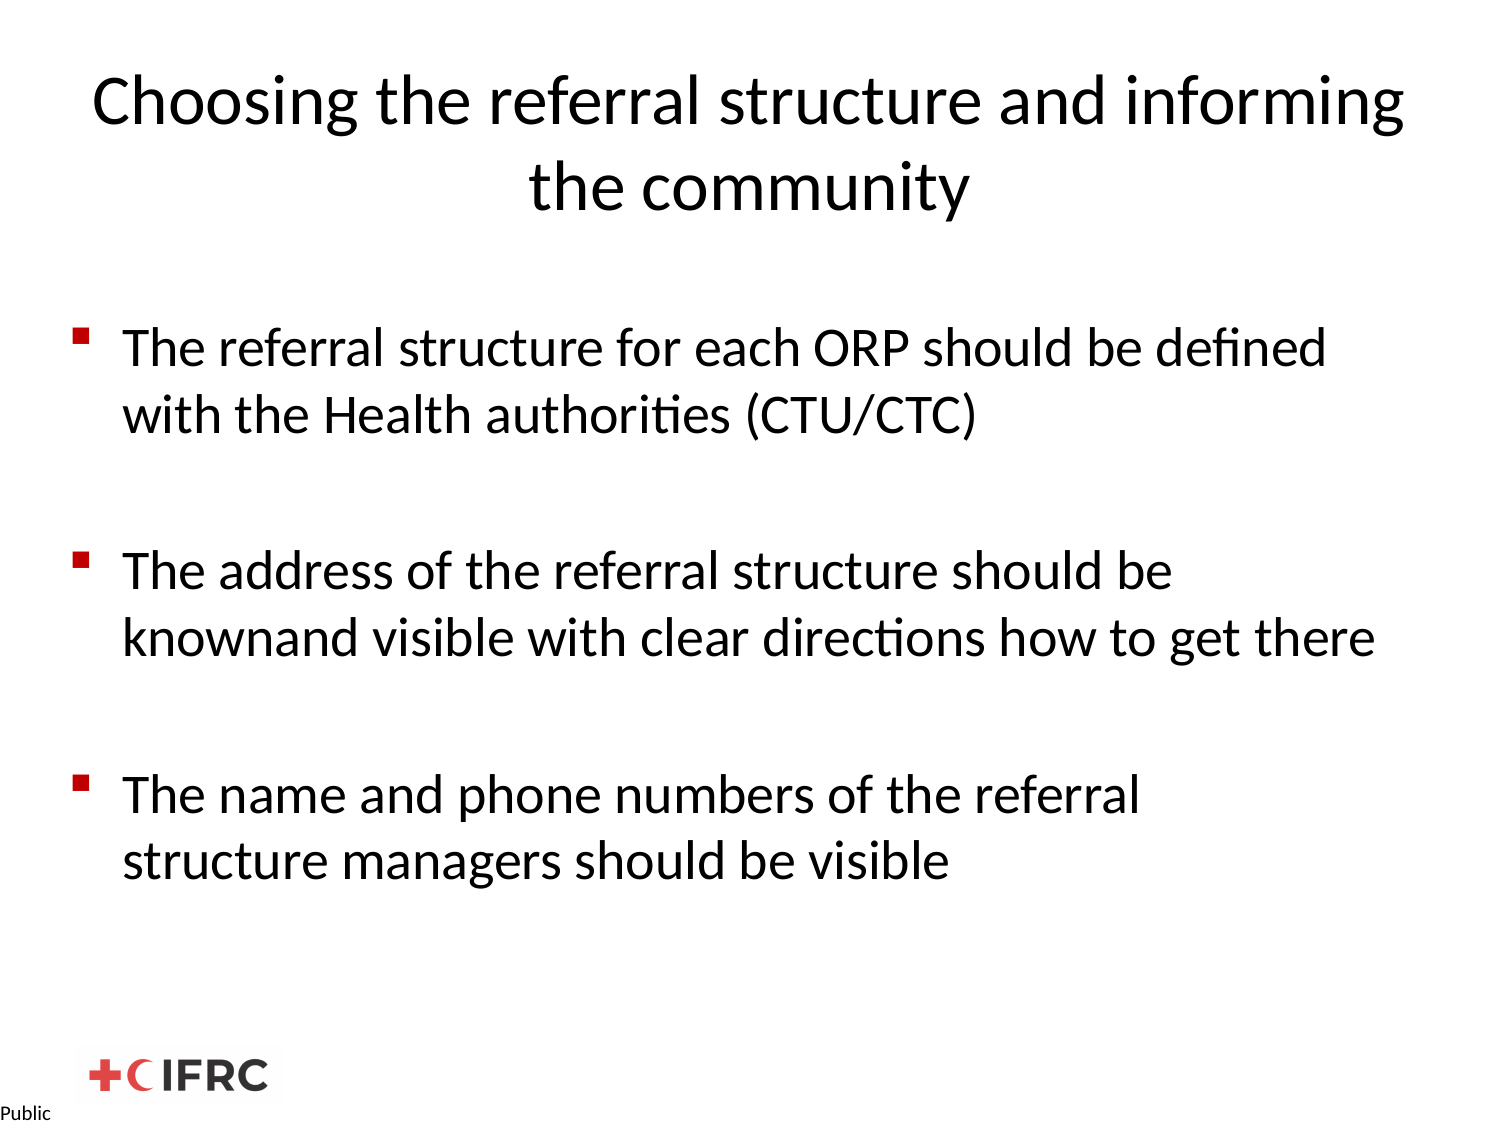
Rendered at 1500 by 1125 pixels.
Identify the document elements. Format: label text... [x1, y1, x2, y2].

list The referral structure for each ORP should be defined with the Health authorities (CTU/CTC) The address of the referral structure should be knownand visible with clear directions how to get there The name and phone numbers of the referral structure managers should be visible [53, 302, 1427, 946]
picture [75, 1045, 283, 1106]
title Choosing the referral structure and informing the community [75, 45, 1425, 233]
